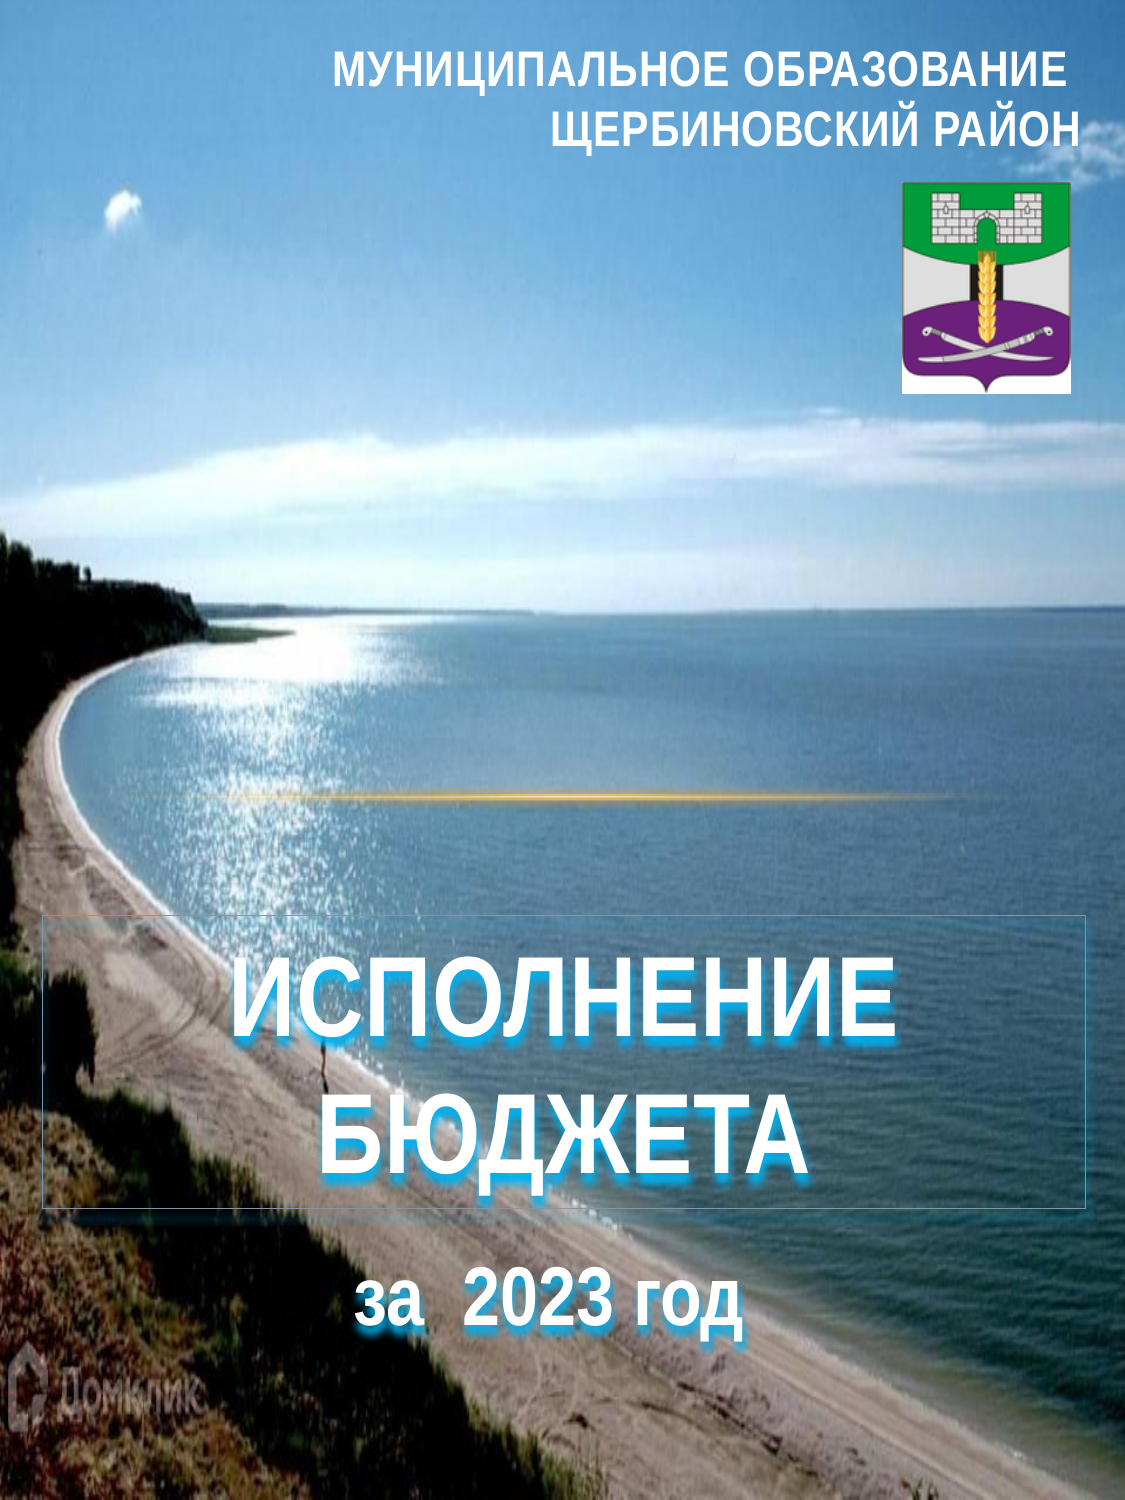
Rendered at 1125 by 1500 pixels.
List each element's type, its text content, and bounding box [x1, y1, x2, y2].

subtitle ИСПОЛНЕНИЕ БЮДЖЕТА [42, 915, 1086, 1209]
picture [0, 0, 1125, 1500]
text_box за 2023 год [162, 1234, 936, 1349]
title Муниципальное образование Щербиновский район [140, 0, 1097, 164]
